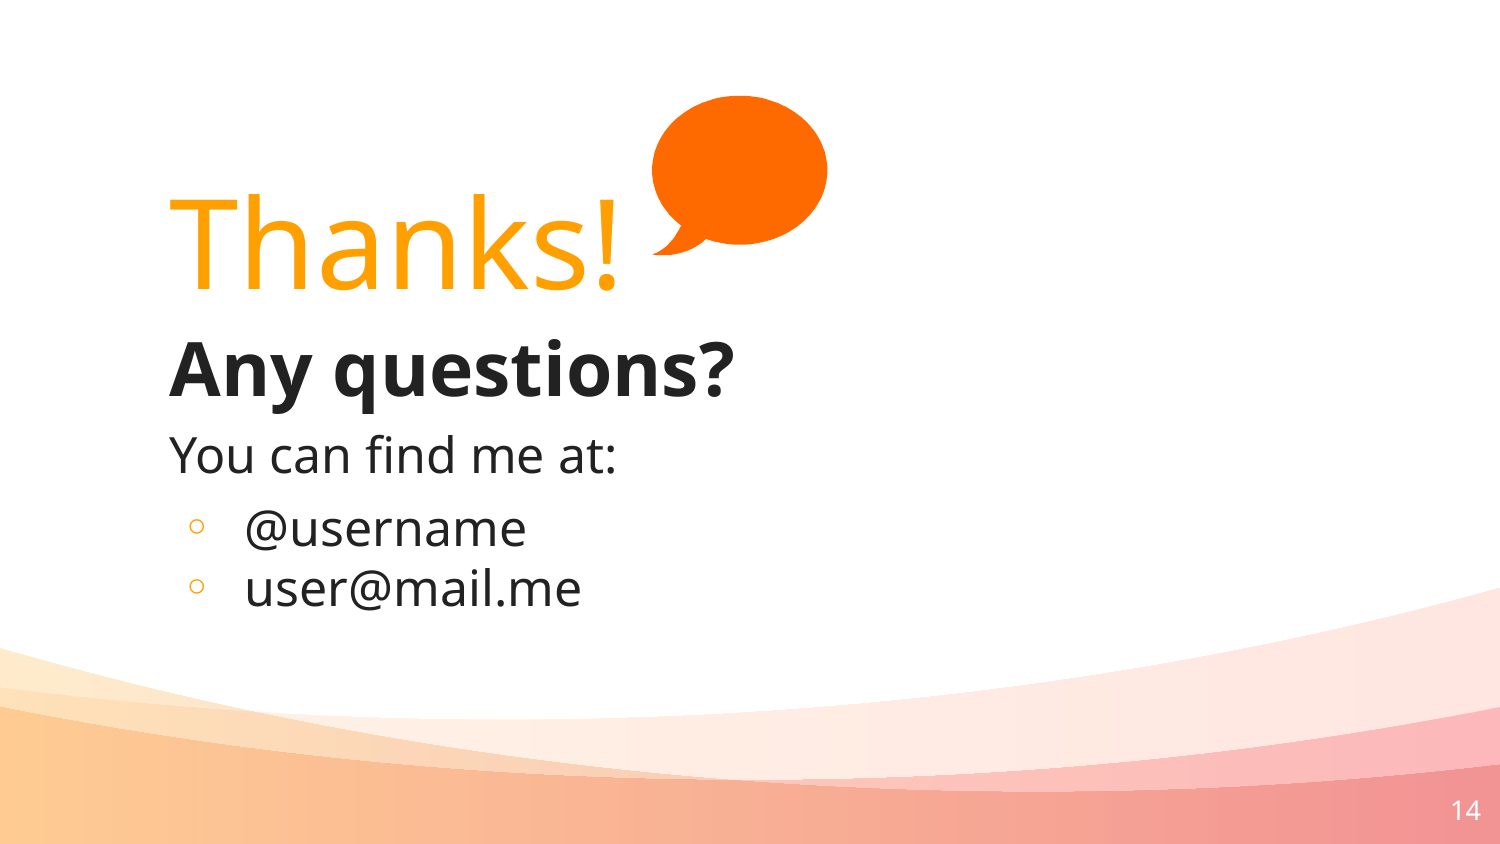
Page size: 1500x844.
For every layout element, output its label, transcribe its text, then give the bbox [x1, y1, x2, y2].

title Thanks! [169, 124, 1252, 315]
slide_number ‹#› [1391, 779, 1482, 844]
text_box [652, 95, 828, 256]
subtitle Any questions? You can find me at: @username user@mail.me [169, 321, 1252, 631]
